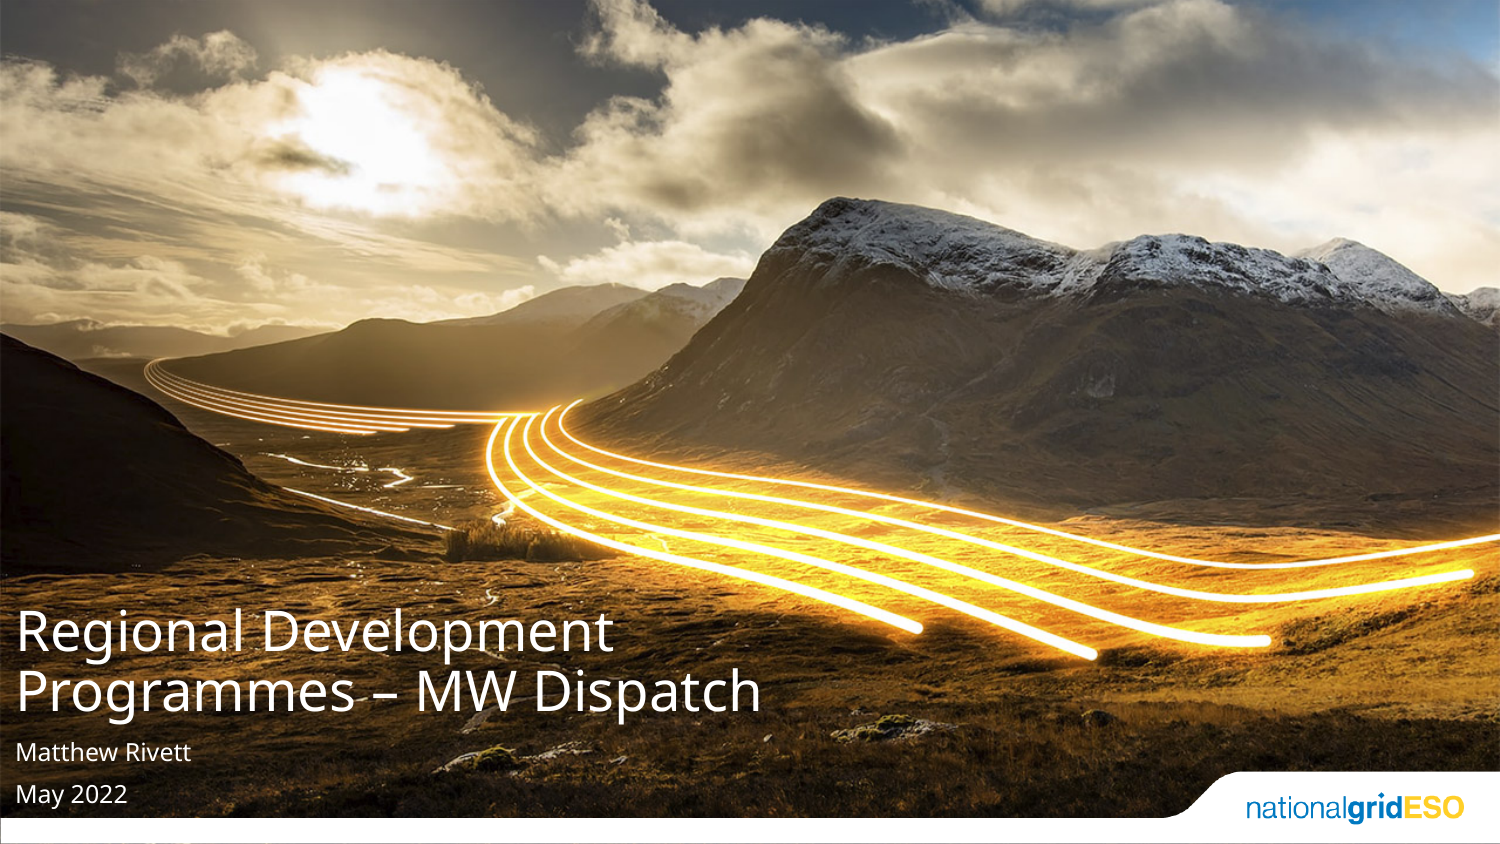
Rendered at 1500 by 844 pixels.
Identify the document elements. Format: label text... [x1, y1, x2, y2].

picture [0, 0, 1500, 844]
list Regional Development Programmes – MW Dispatch Matthew Rivett May 2022 [0, 595, 960, 744]
